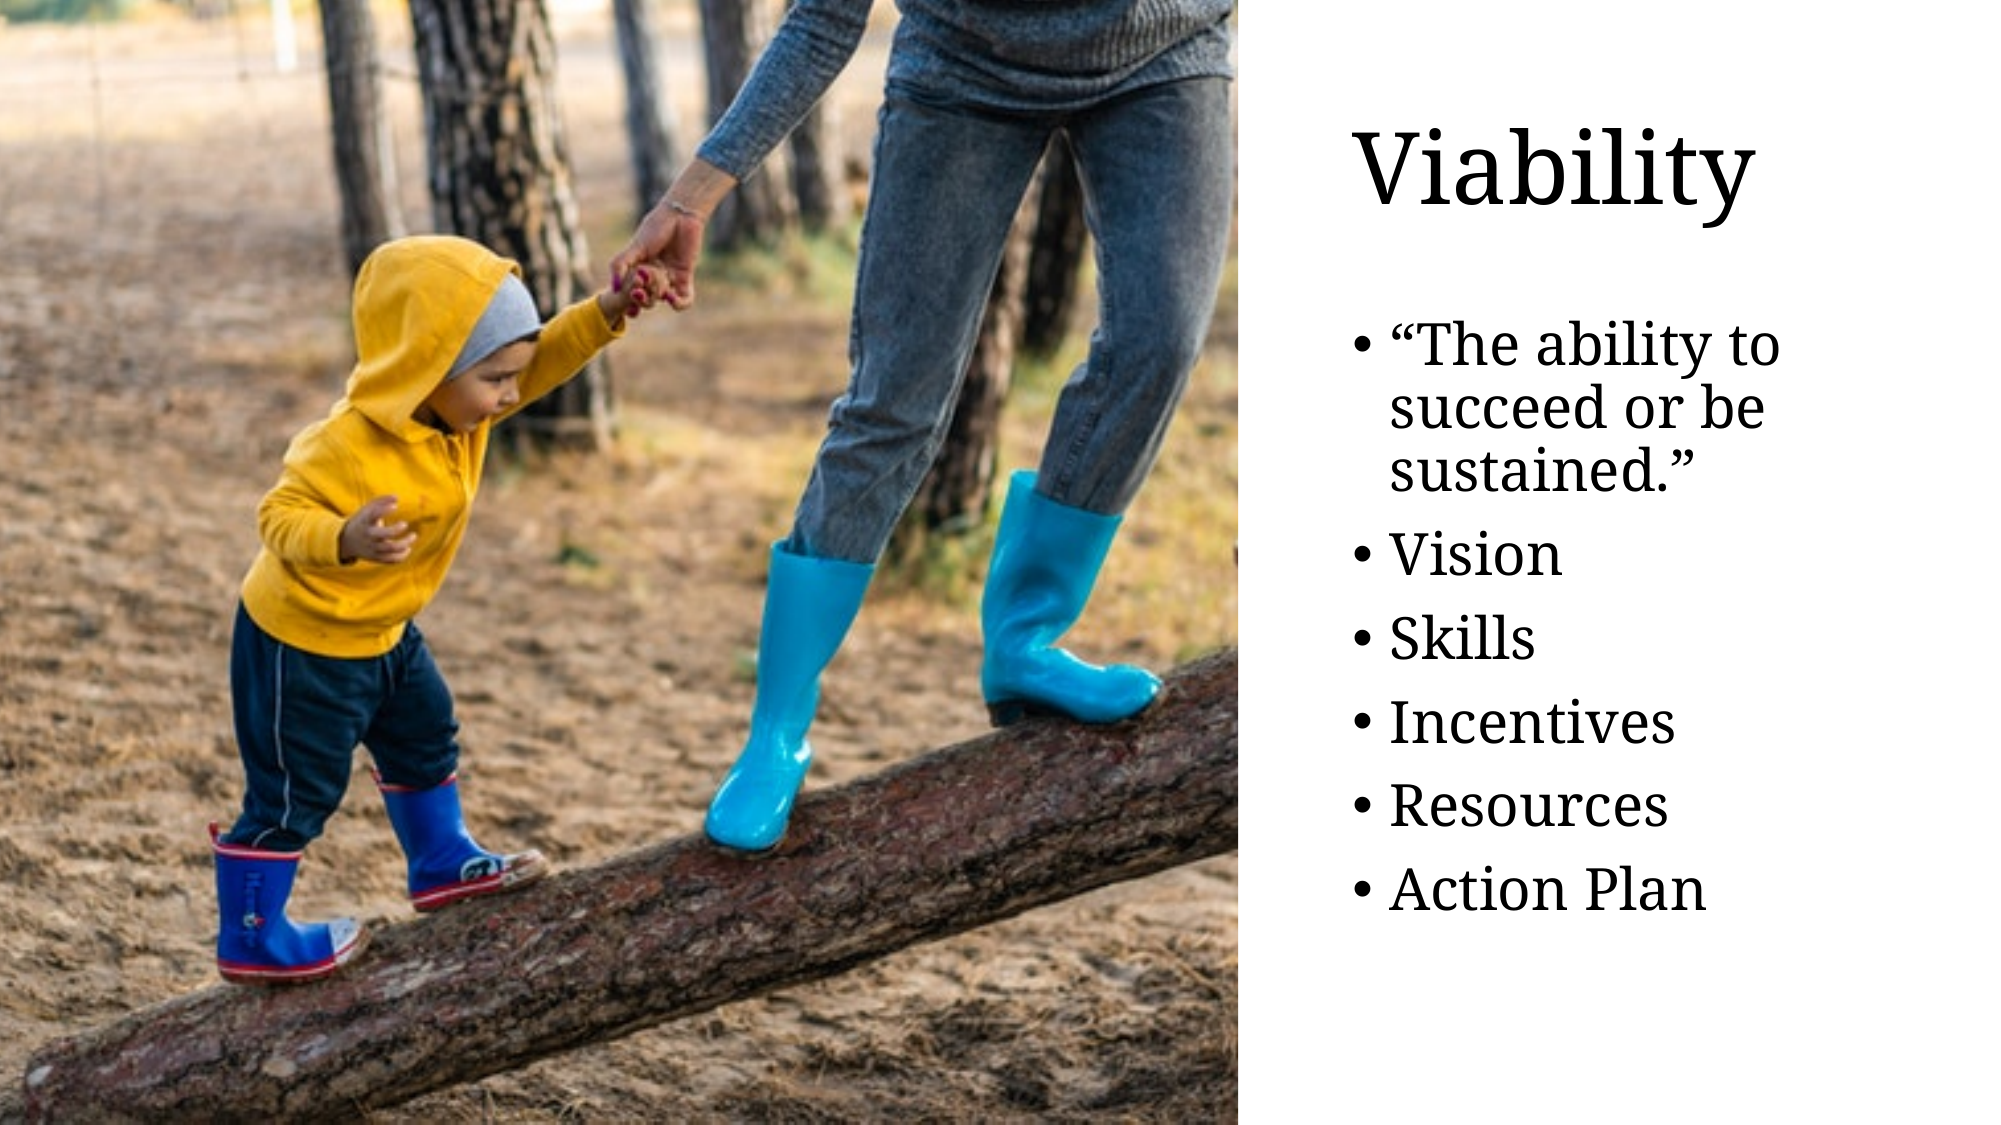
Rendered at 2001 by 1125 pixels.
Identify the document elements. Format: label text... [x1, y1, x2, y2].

title Viability [1337, 34, 1937, 308]
picture [0, 0, 1239, 1125]
list “The ability to succeed or be sustained.” Vision Skills Incentives Resources Action Plan [1337, 308, 1937, 929]
